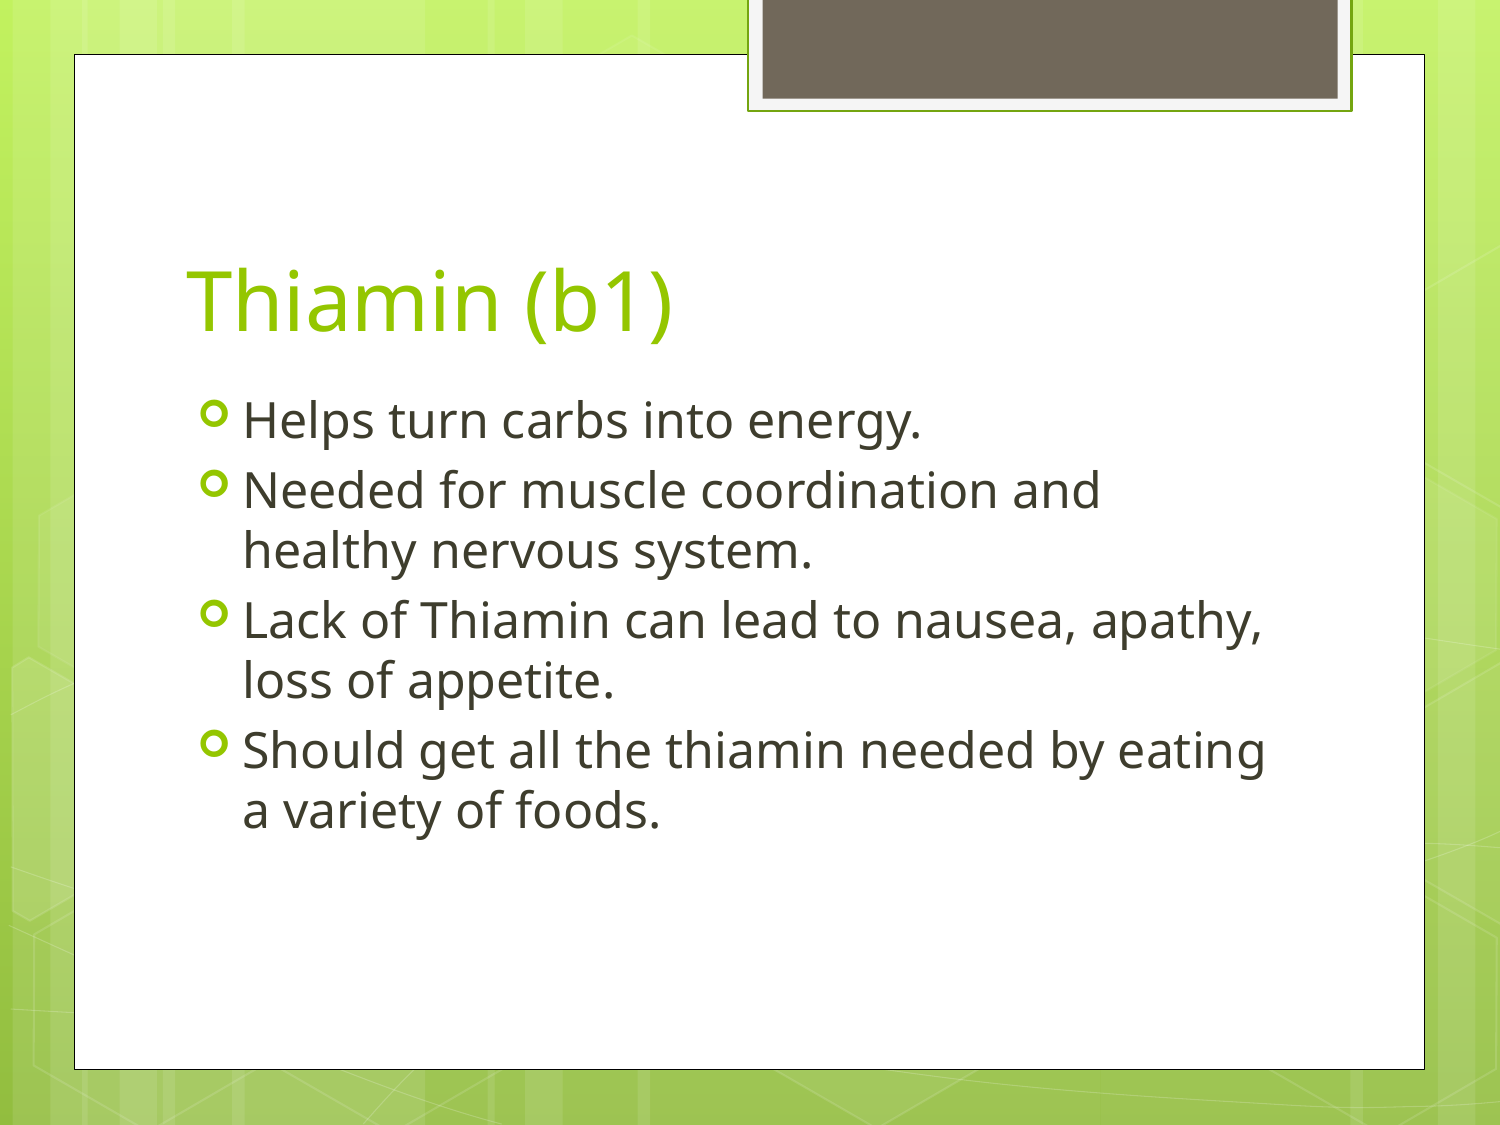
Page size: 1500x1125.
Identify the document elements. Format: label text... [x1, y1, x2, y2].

title Thiamin (b1) [171, 168, 1324, 357]
list Helps turn carbs into energy. Needed for muscle coordination and healthy nervous system. Lack of Thiamin can lead to nausea, apathy, loss of appetite. Should get all the thiamin needed by eating a variety of foods. [171, 381, 1283, 957]
